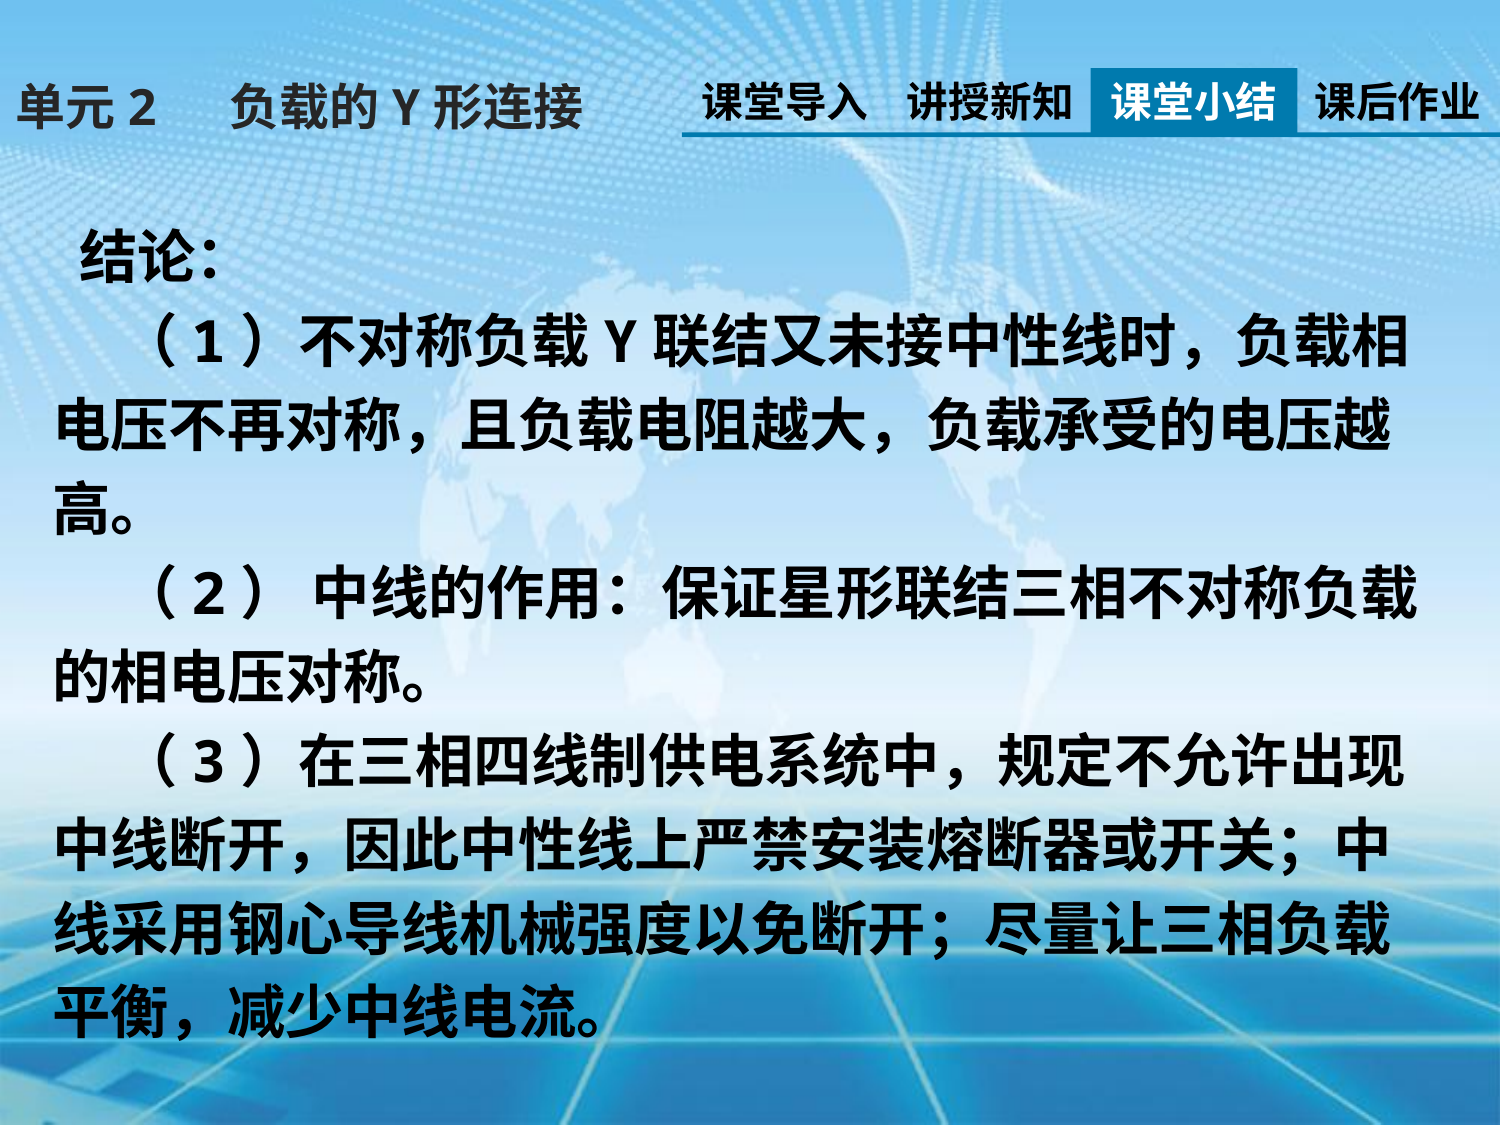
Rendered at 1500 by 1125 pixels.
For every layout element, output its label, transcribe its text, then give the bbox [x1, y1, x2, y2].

text_box 结论： （1）不对称负载Y联结又未接中性线时，负载相电压不再对称，且负载电阻越大，负载承受的电压越高。 （2） 中线的作用：保证星形联结三相不对称负载的相电压对称。 （3）在三相四线制供电系统中，规定不允许出现中线断开，因此中性线上严禁安装熔断器或开关；中线采用钢心导线机械强度以免断开；尽量让三相负载平衡，减少中线电流。 [37, 198, 1463, 1053]
picture [0, 0, 1500, 1125]
text_box 单元2 负载的Y形连接 [1, 68, 1280, 143]
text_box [681, 67, 1500, 135]
